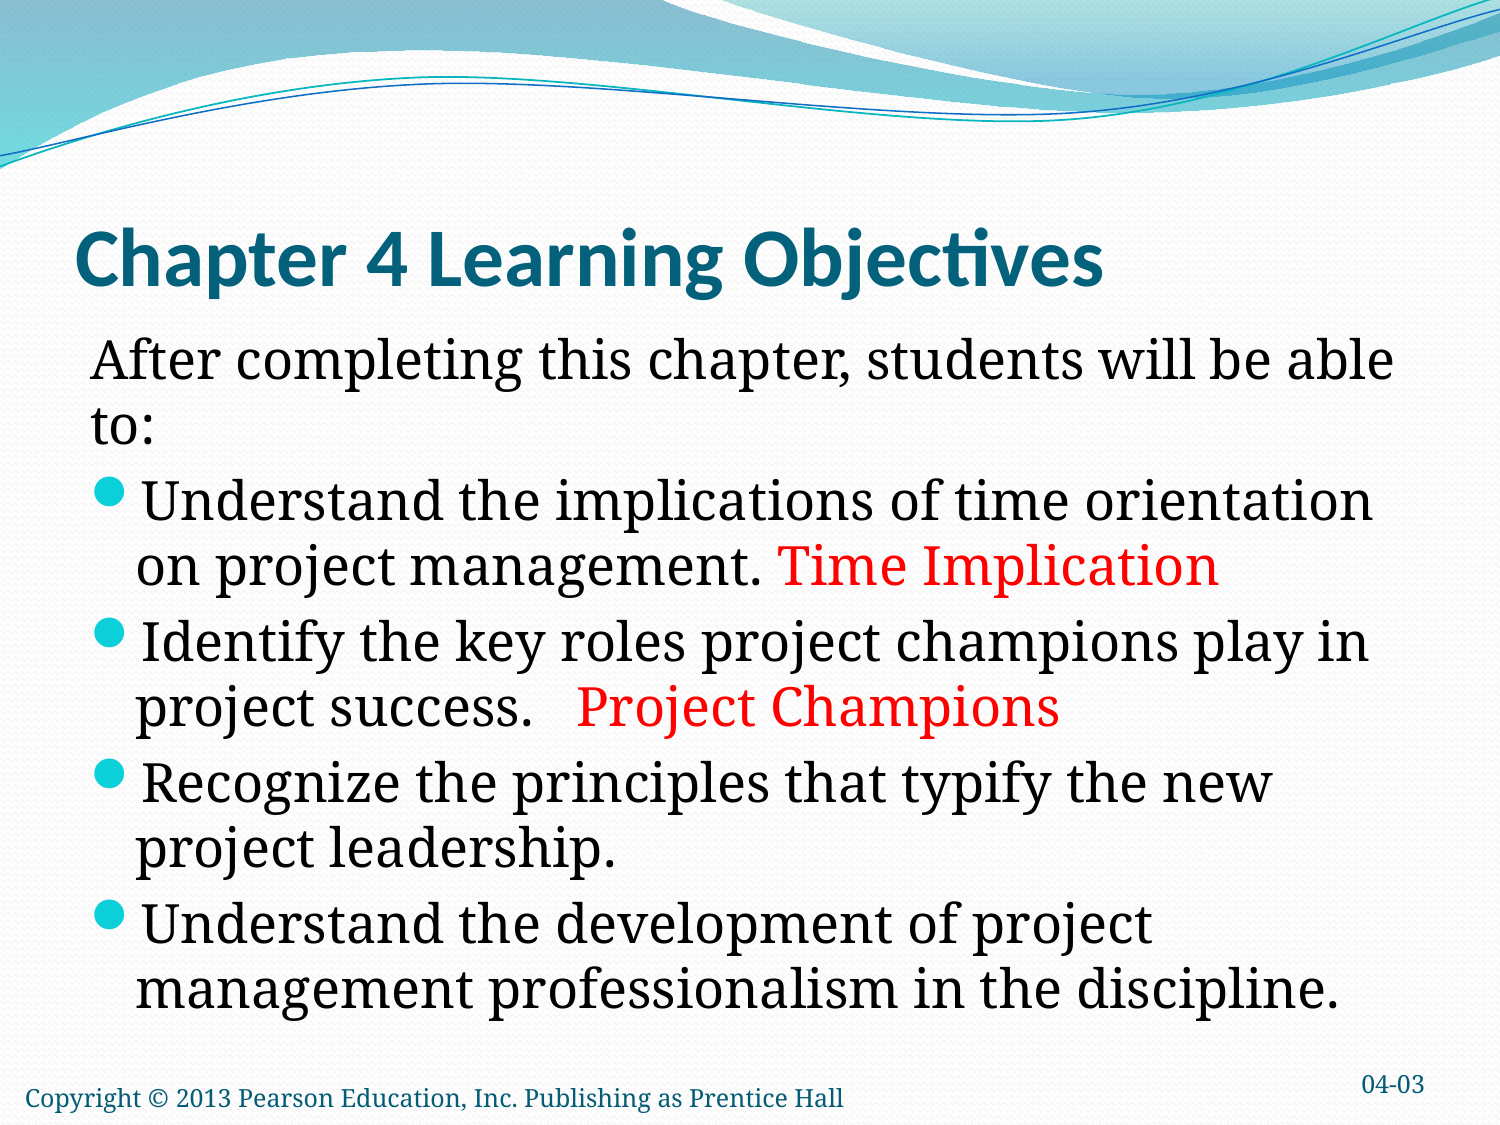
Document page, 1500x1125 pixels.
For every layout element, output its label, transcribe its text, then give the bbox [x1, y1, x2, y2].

list After completing this chapter, students will be able to: Understand the implications of time orientation on project management. Time Implication Identify the key roles project champions play in project success. Project Champions Recognize the principles that typify the new project leadership. Understand the development of project management professionalism in the discipline. [74, 317, 1426, 1038]
slide_number 04-03 [1299, 1042, 1425, 1103]
title Chapter 4 Learning Objectives [74, 115, 1426, 304]
